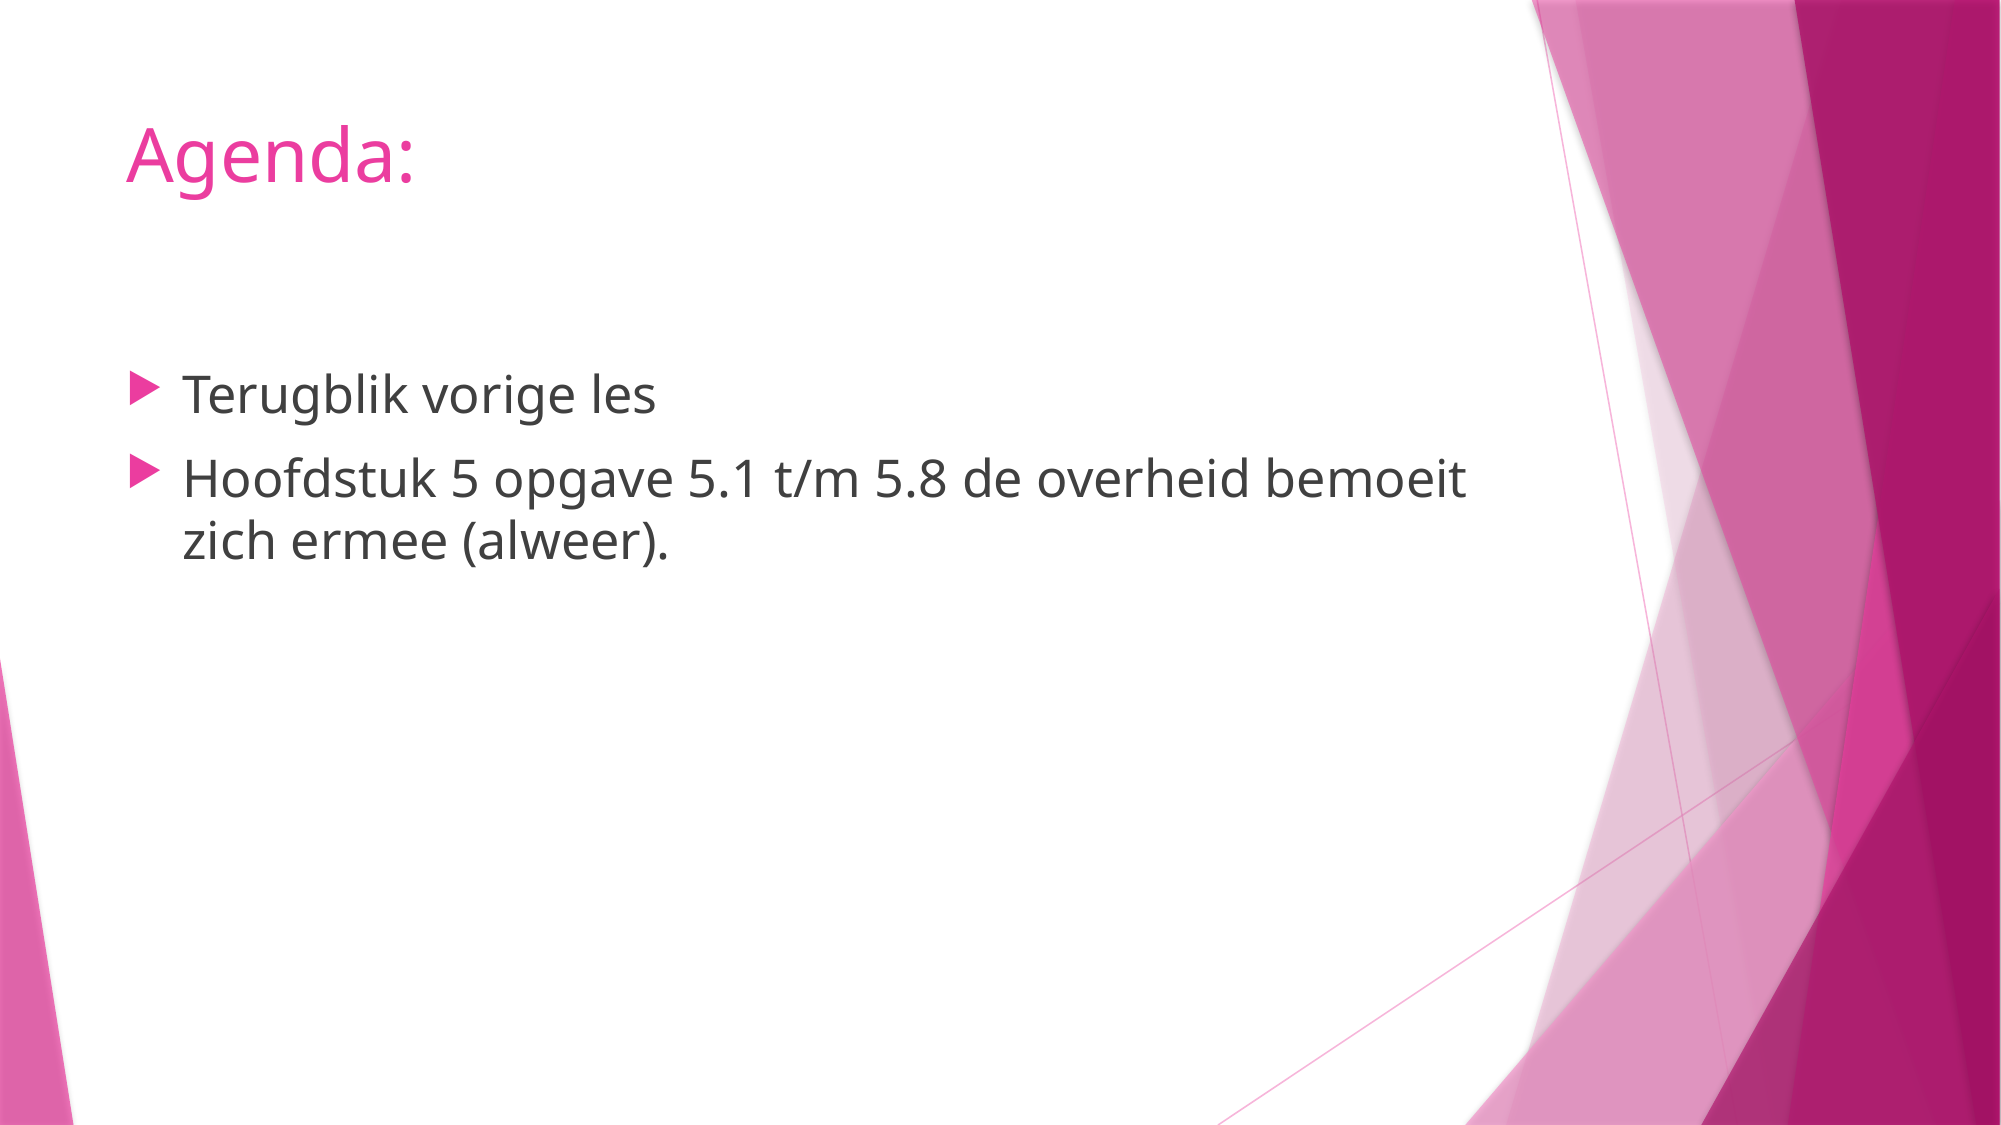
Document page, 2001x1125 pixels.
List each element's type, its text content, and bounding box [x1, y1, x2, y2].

list Terugblik vorige les Hoofdstuk 5 opgave 5.1 t/m 5.8 de overheid bemoeit zich ermee (alweer). [111, 354, 1522, 992]
title Agenda: [111, 99, 1522, 317]
